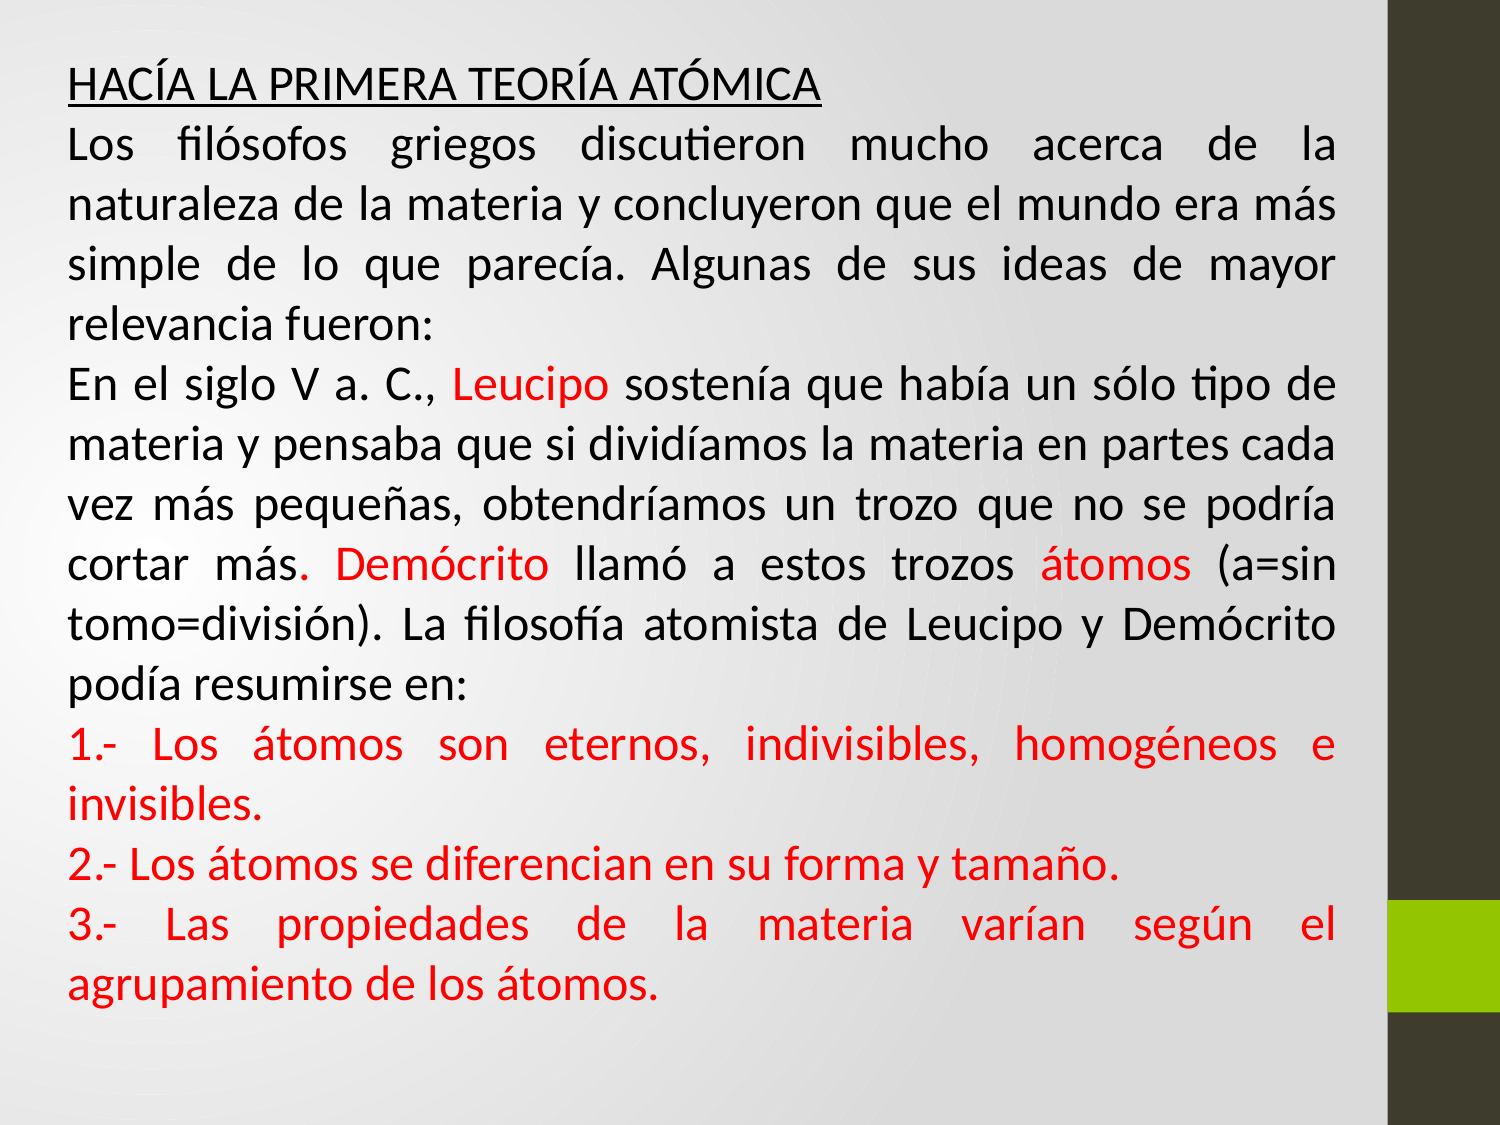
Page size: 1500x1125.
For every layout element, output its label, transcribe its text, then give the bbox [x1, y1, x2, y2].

text_box HACÍA LA PRIMERA TEORÍA ATÓMICA Los filósofos griegos discutieron mucho acerca de la naturaleza de la materia y concluyeron que el mundo era más simple de lo que parecía. Algunas de sus ideas de mayor relevancia fueron: En el siglo V a. C., Leucipo sostenía que había un sólo tipo de materia y pensaba que si dividíamos la materia en partes cada vez más pequeñas, obtendríamos un trozo que no se podría cortar más. Demócrito llamó a estos trozos átomos (a=sin tomo=división). La filosofía atomista de Leucipo y Demócrito podía resumirse en: 1.- Los átomos son eternos, indivisibles, homogéneos e invisibles. 2.- Los átomos se diferencian en su forma y tamaño. 3.- Las propiedades de la materia varían según el agrupamiento de los átomos. [53, 43, 1353, 1018]
title [75, 45, 1425, 1035]
